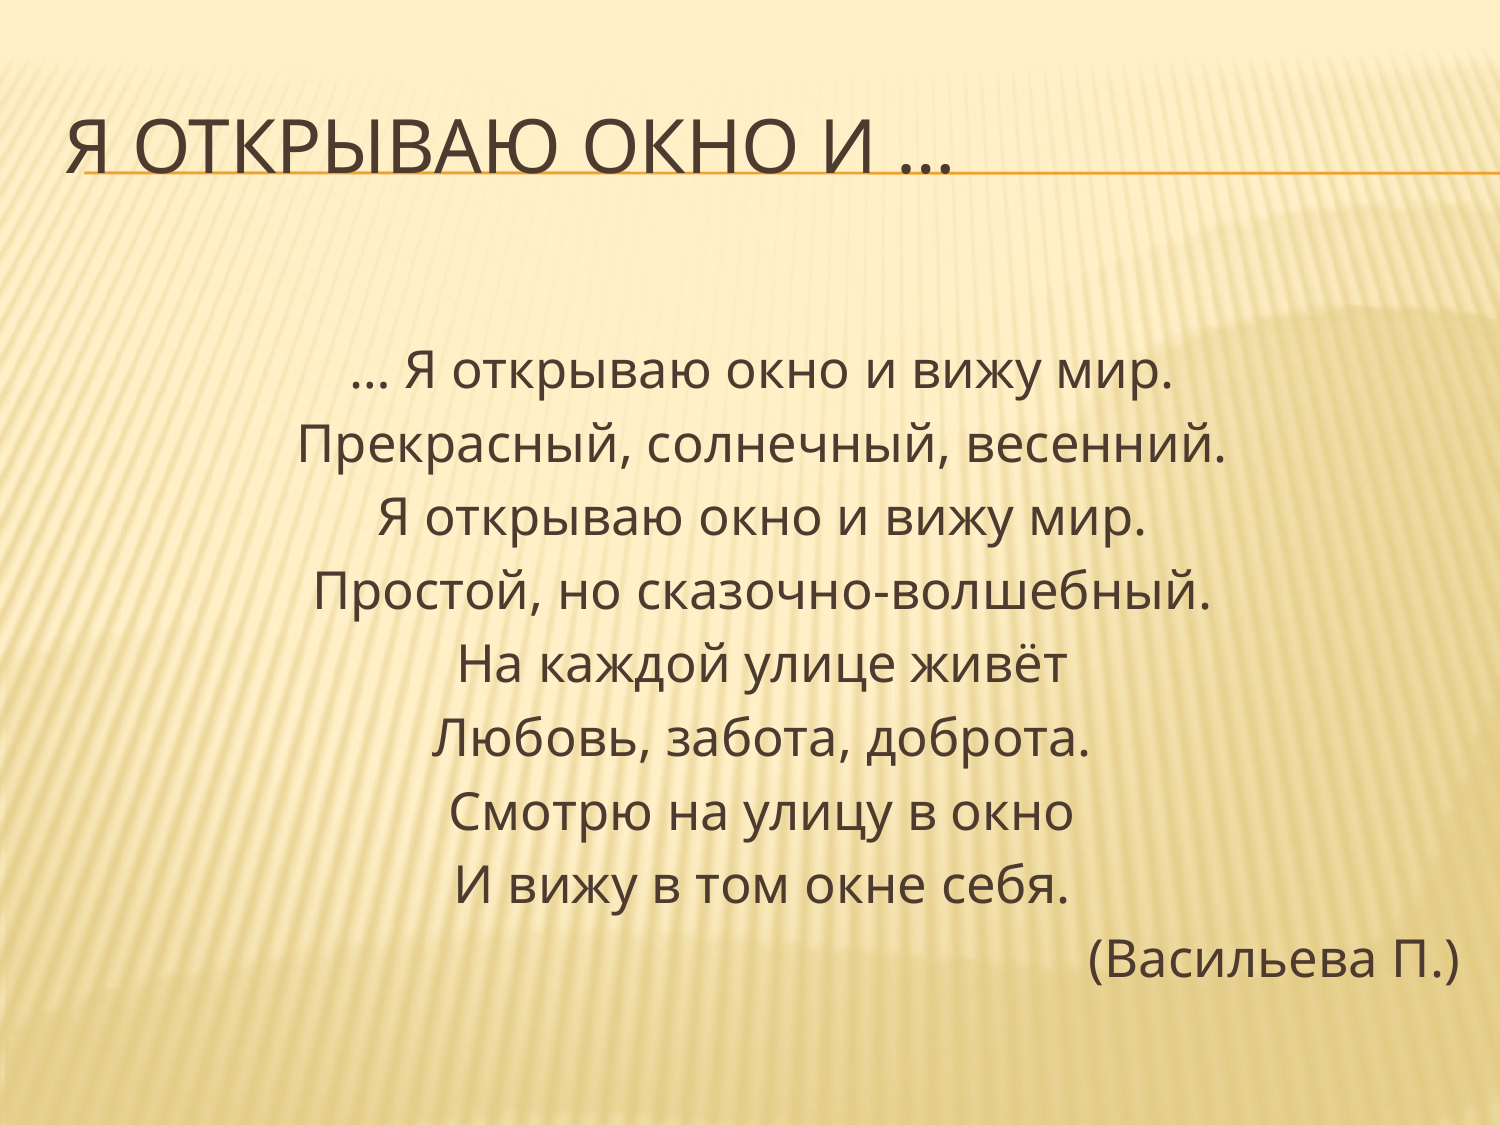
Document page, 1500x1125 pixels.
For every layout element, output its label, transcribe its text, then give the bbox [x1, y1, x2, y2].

list … Я открываю окно и вижу мир. Прекрасный, солнечный, весенний. Я открываю окно и вижу мир. Простой, но сказочно-волшебный. На каждой улице живёт Любовь, забота, доброта. Смотрю на улицу в окно И вижу в том окне себя. (Васильева П.) [50, 254, 1475, 998]
title Я открываю окно и … [50, 75, 1475, 213]
